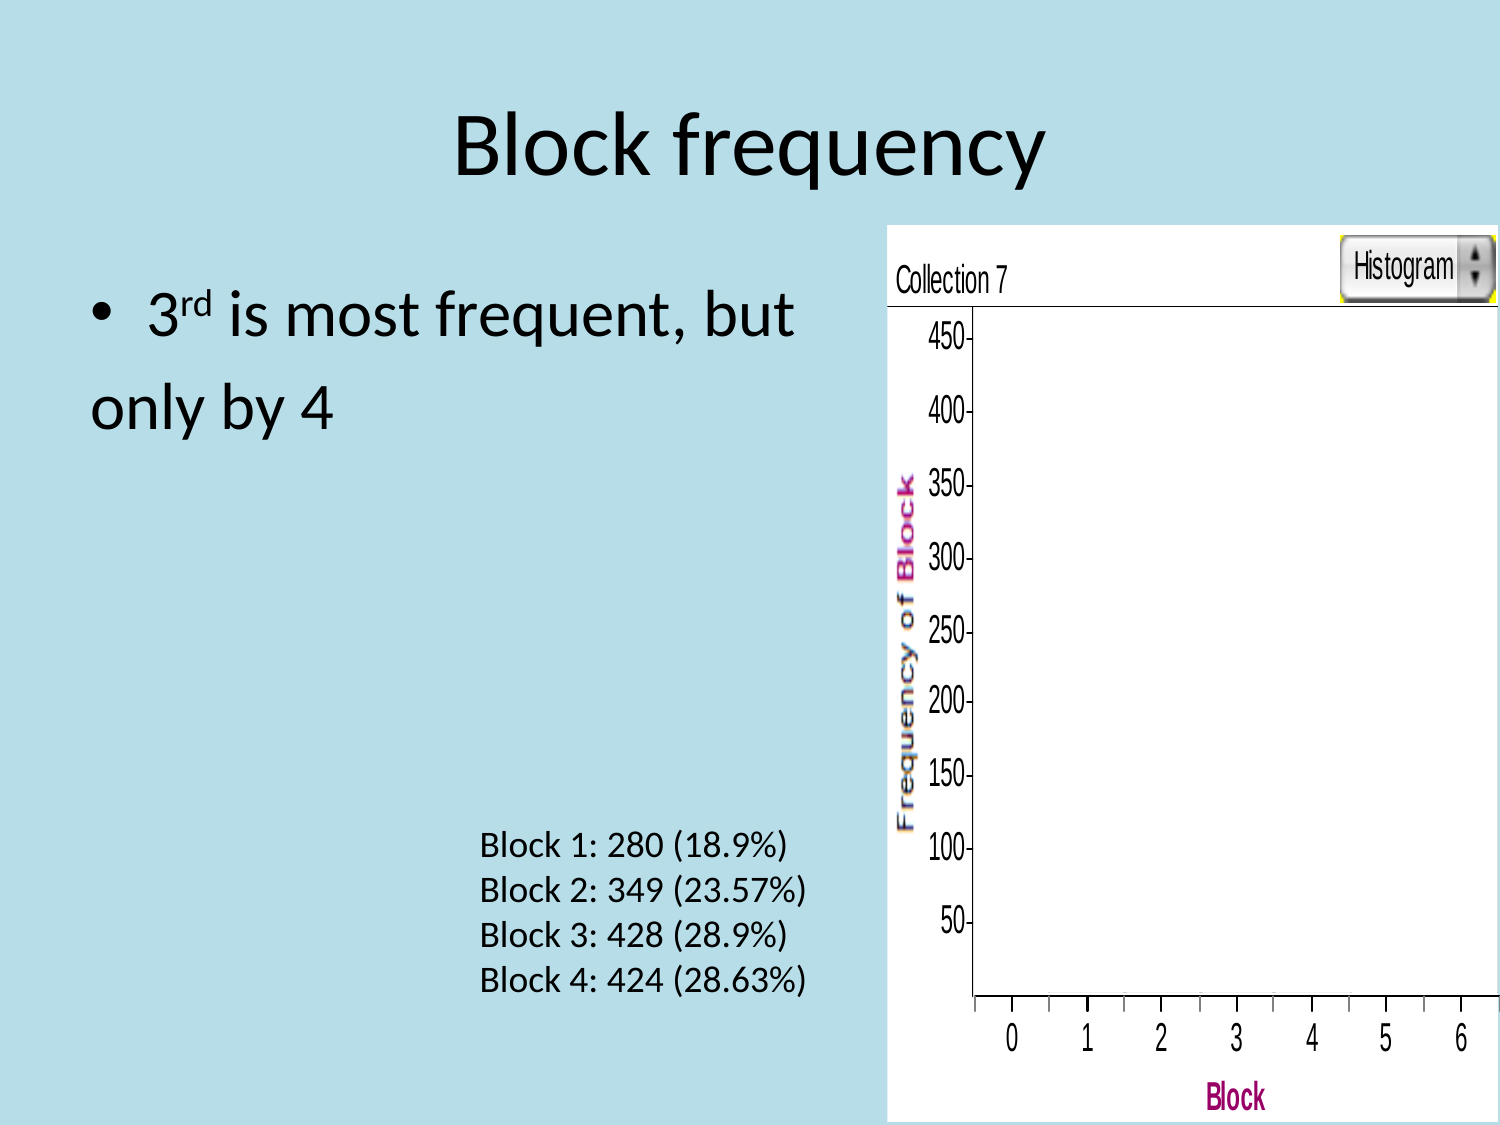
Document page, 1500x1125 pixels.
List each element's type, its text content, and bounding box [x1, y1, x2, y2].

title Block frequency [75, 45, 1425, 233]
text_box Block 1: 280 (18.9%) Block 2: 349 (23.57%) Block 3: 428 (28.9%) Block 4: 424 (28.63%) [464, 812, 823, 1008]
list 3rd is most frequent, but only by 4 [75, 262, 882, 1005]
picture [887, 224, 1500, 1125]
